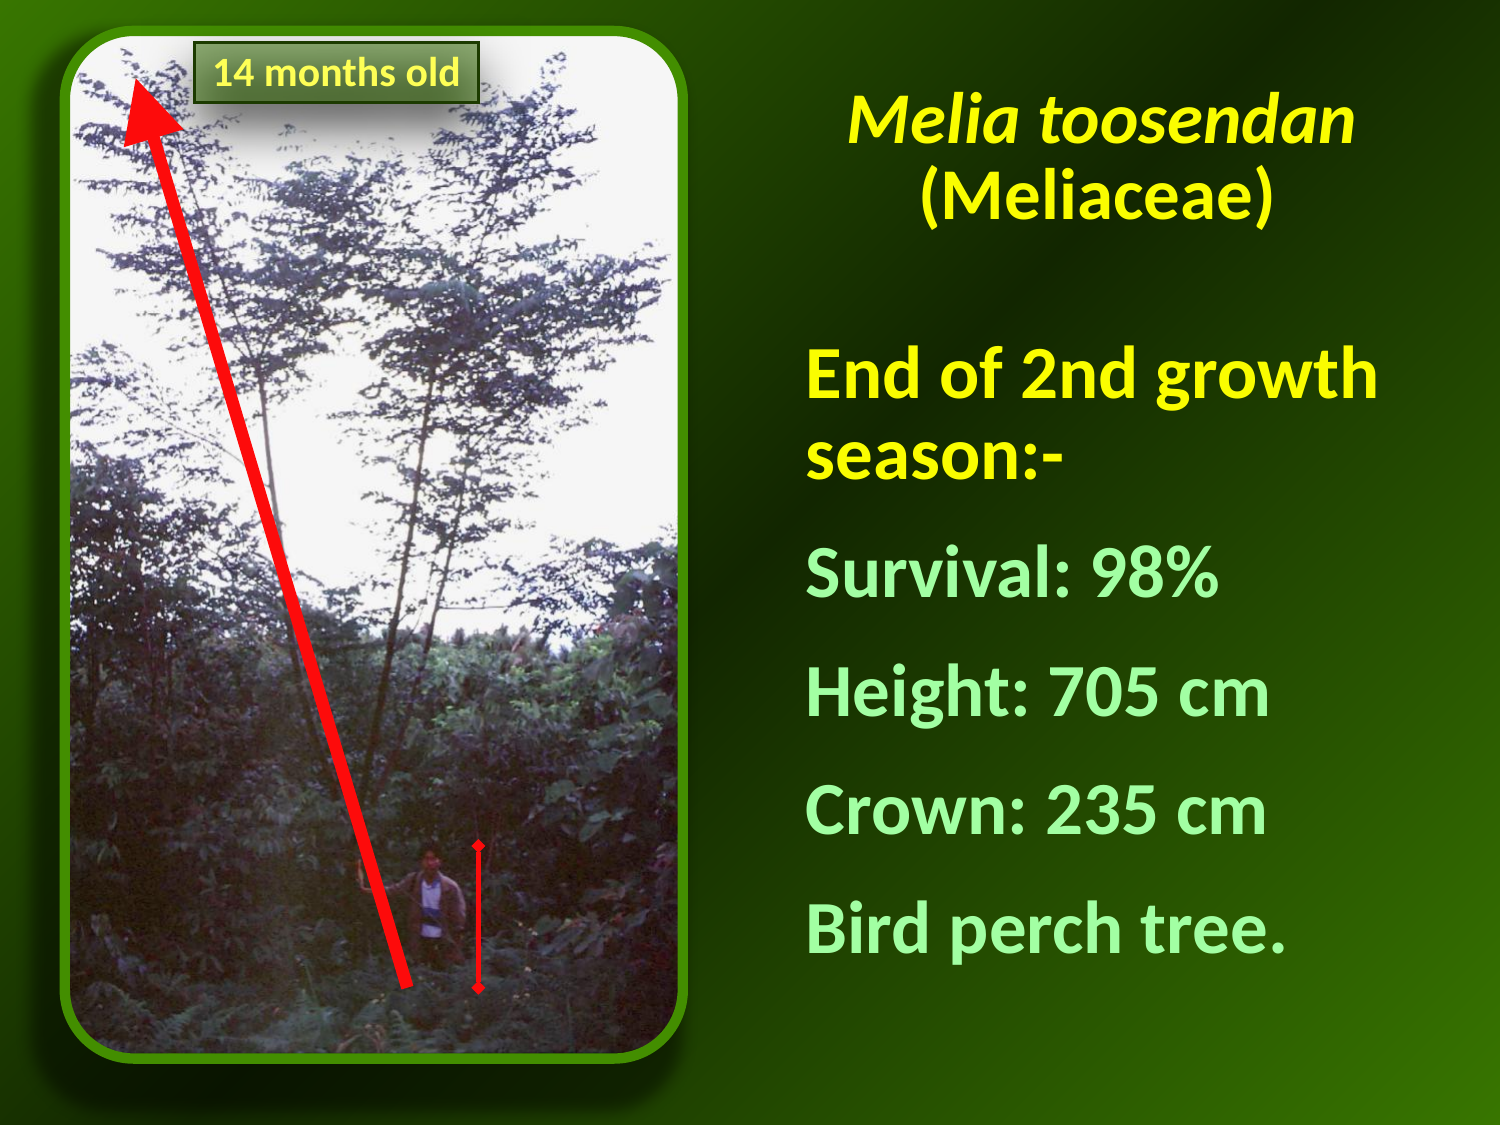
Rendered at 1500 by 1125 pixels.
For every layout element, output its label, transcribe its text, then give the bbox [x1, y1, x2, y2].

text_box End of 2nd growth season:- Survival: 98% Height: 705 cm Crown: 235 cm Bird perch tree. [790, 326, 1495, 977]
picture [64, 30, 684, 1059]
text_box Melia toosendan (Meliaceae) [820, 79, 1400, 244]
